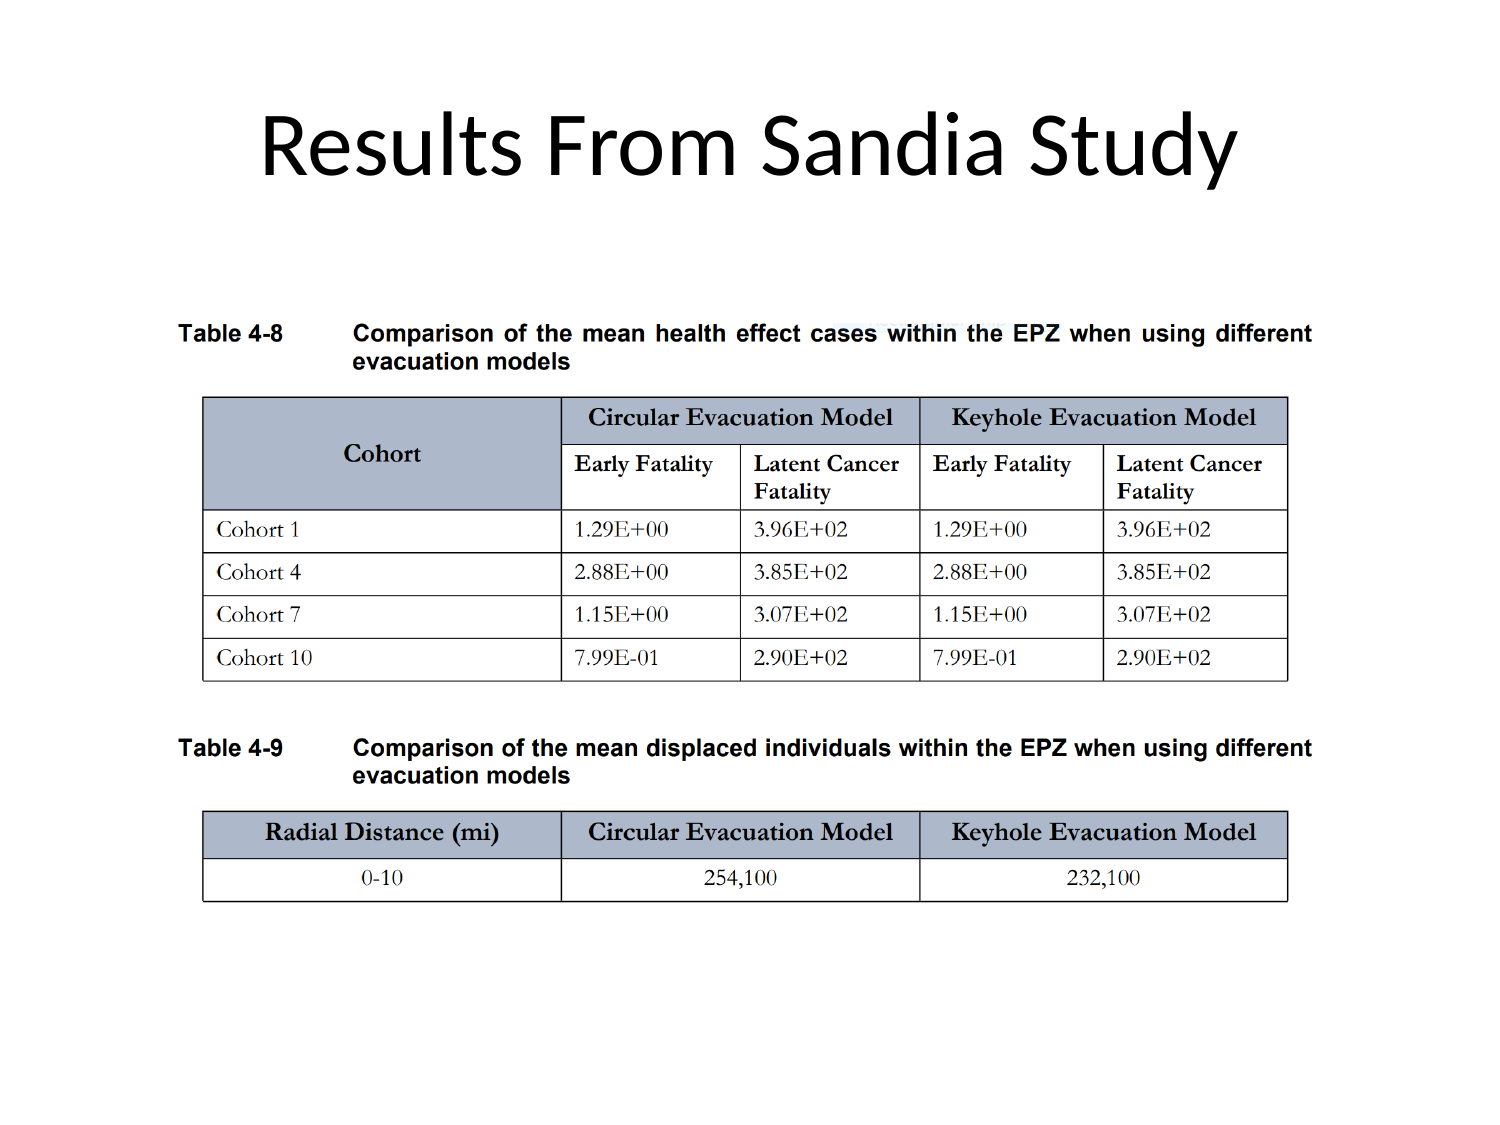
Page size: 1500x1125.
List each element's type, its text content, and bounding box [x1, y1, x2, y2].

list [139, 323, 1360, 945]
title Results From Sandia Study [75, 45, 1425, 233]
